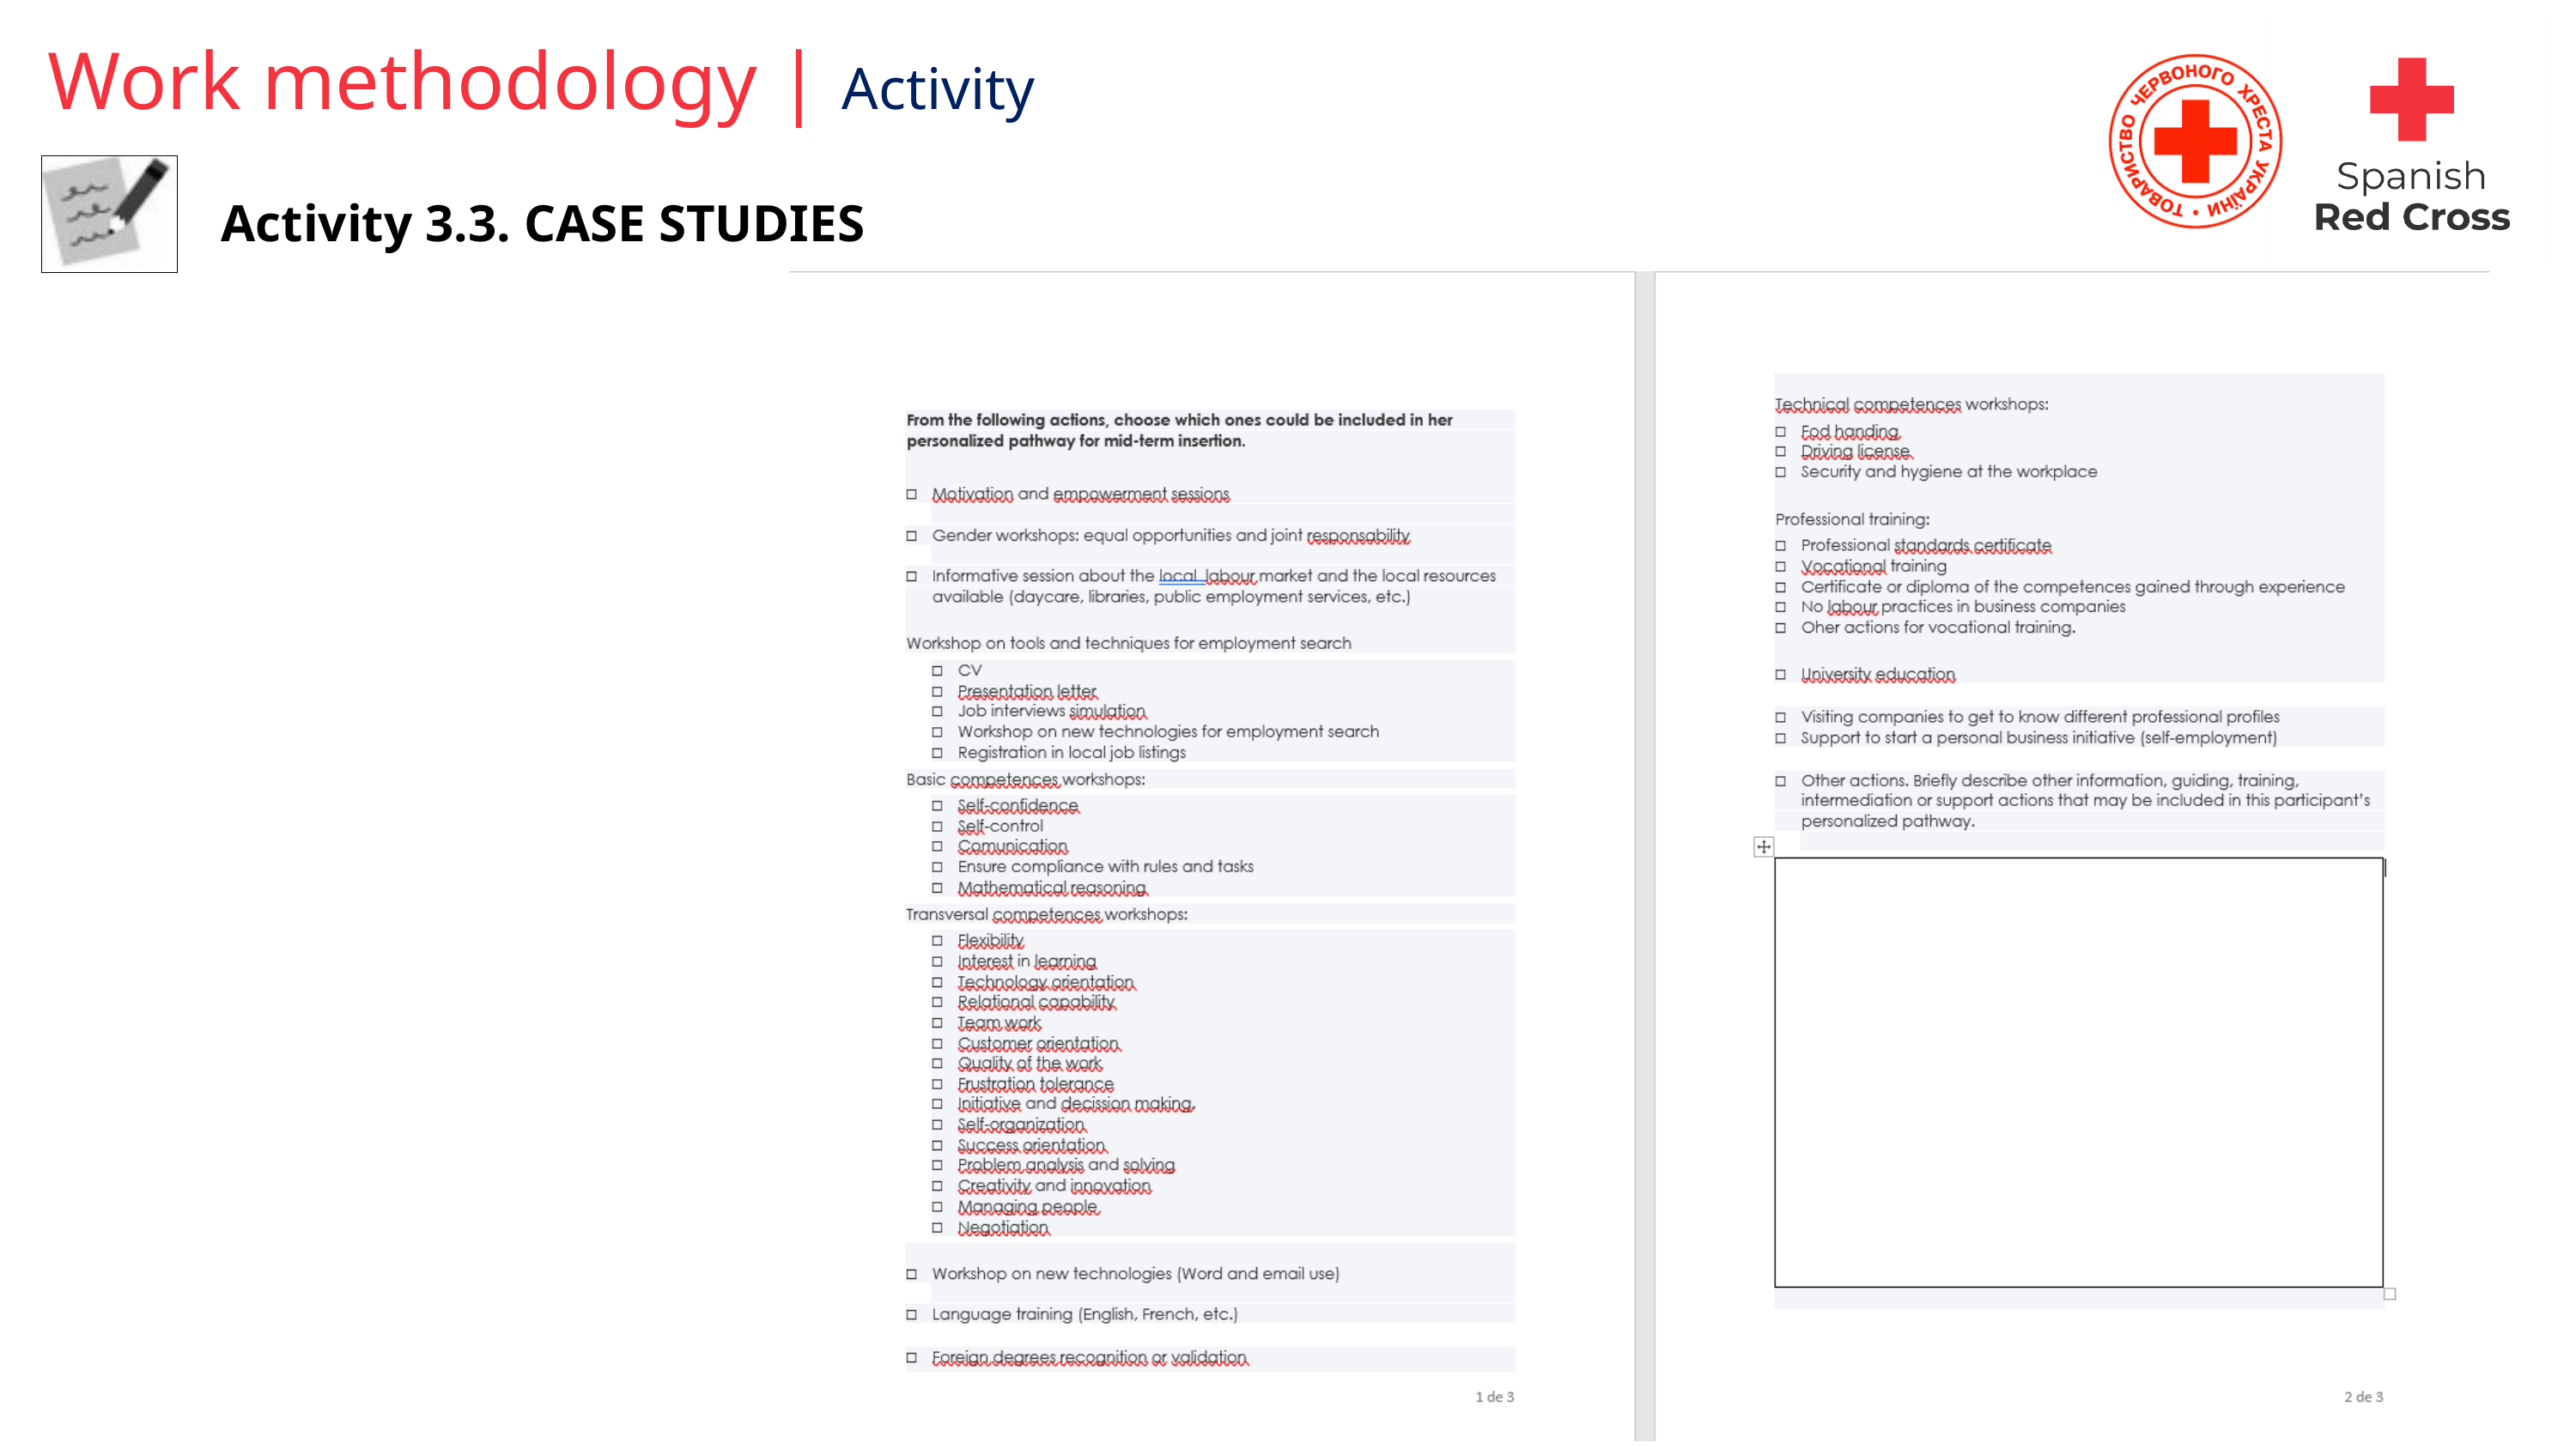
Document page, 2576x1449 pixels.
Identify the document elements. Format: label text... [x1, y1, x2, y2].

picture [788, 3, 2547, 1441]
picture [41, 155, 178, 273]
text_box Activity 3.3. CASE STUDIES [208, 155, 2160, 258]
text_box Work methodology | Activity [41, 24, 1893, 132]
